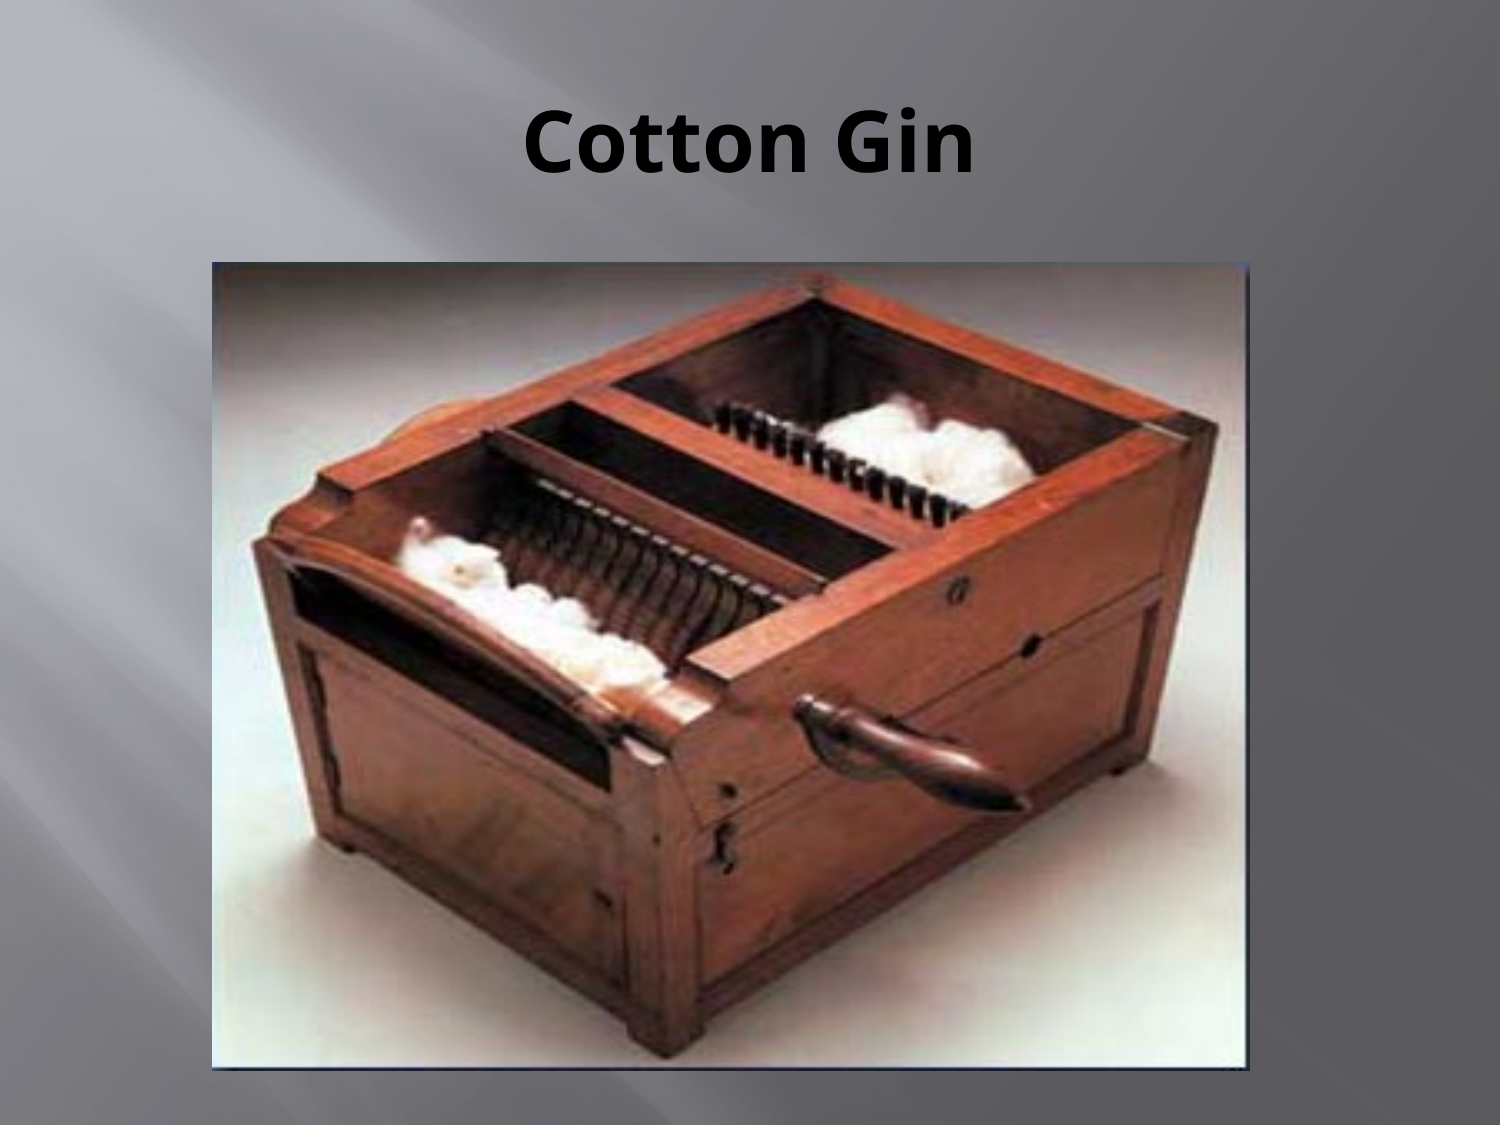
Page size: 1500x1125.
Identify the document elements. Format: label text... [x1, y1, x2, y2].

title Cotton Gin [75, 45, 1425, 233]
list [212, 262, 1251, 1071]
